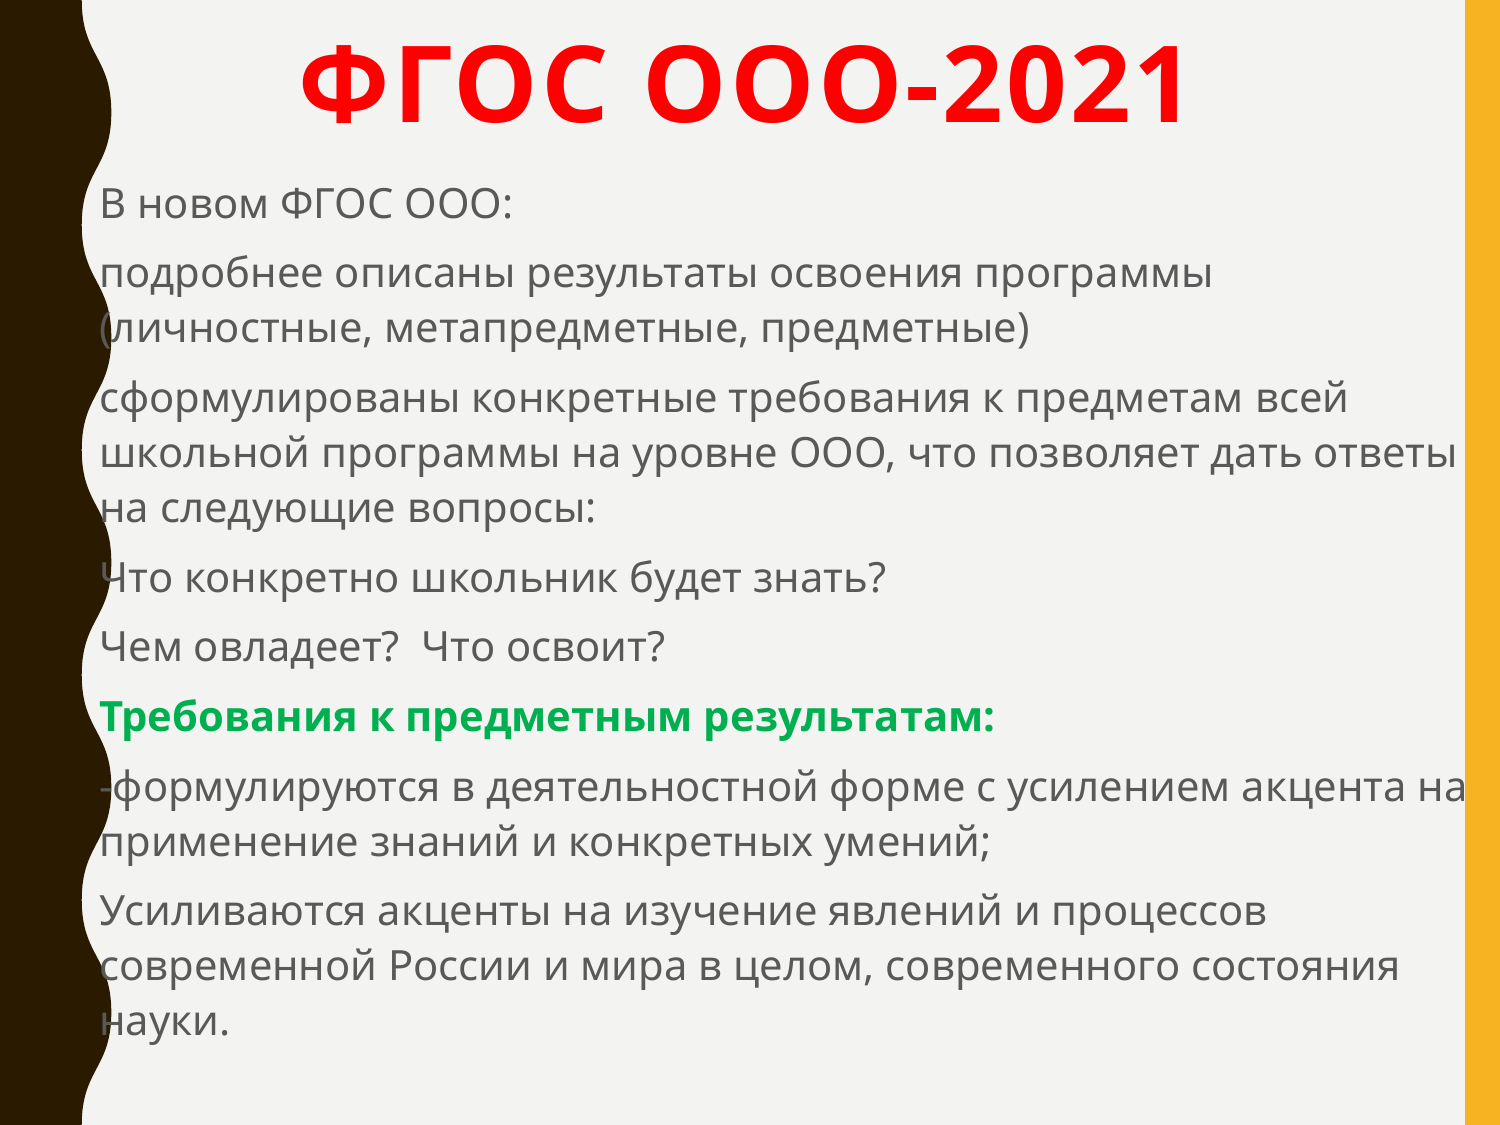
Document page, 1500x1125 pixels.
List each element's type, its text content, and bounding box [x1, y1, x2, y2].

list В новом ФГОС ООО: подробнее описаны результаты освоения программы (личностные, метапредметные, предметные) сформулированы конкретные требования к предметам всей школьной программы на уровне ООО, что позволяет дать ответы на следующие вопросы: Что конкретно школьник будет знать? Чем овладеет? Что освоит? Требования к предметным результатам: -формулируются в деятельностной форме с усилением акцента на применение знаний и конкретных умений; Усиливаются акценты на изучение явлений и процессов современной России и мира в целом, современного состояния науки. [46, 164, 1500, 1090]
title ФГОС ООО-2021 [70, 23, 1425, 164]
